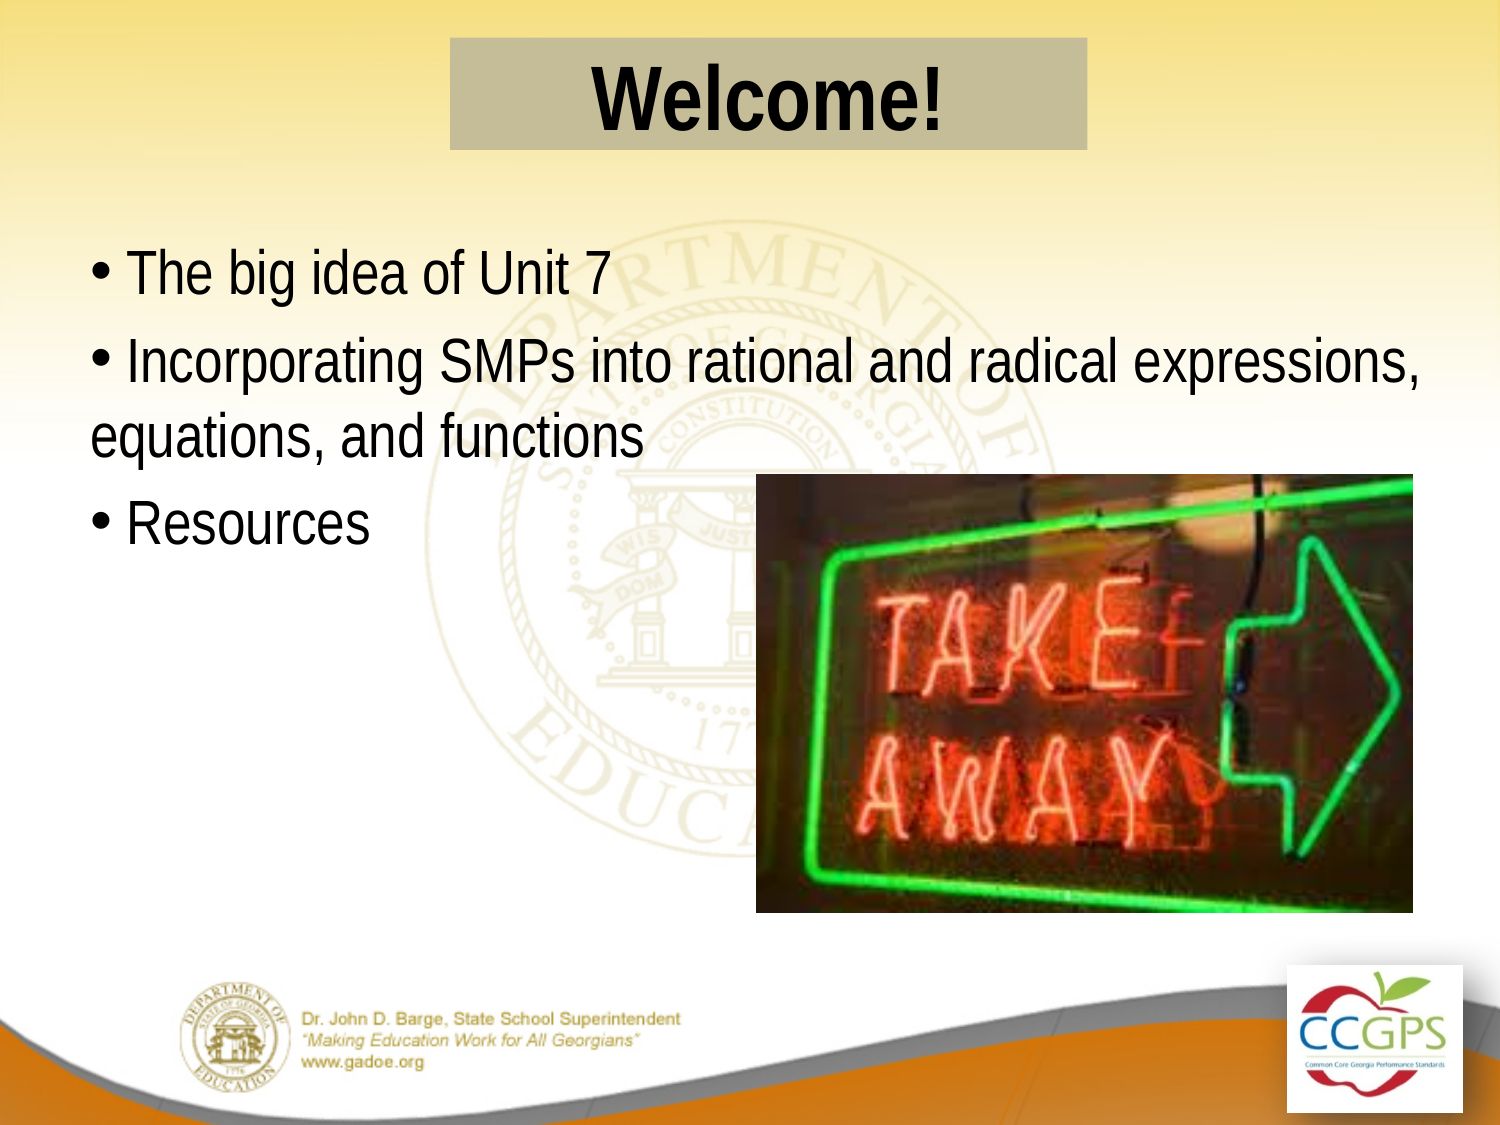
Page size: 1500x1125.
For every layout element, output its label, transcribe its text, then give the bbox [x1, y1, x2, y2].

subtitle The big idea of Unit 7 Incorporating SMPs into rational and radical expressions, equations, and functions Resources [0, 224, 1463, 613]
title Welcome! [449, 37, 1088, 151]
picture [0, 0, 1500, 1125]
